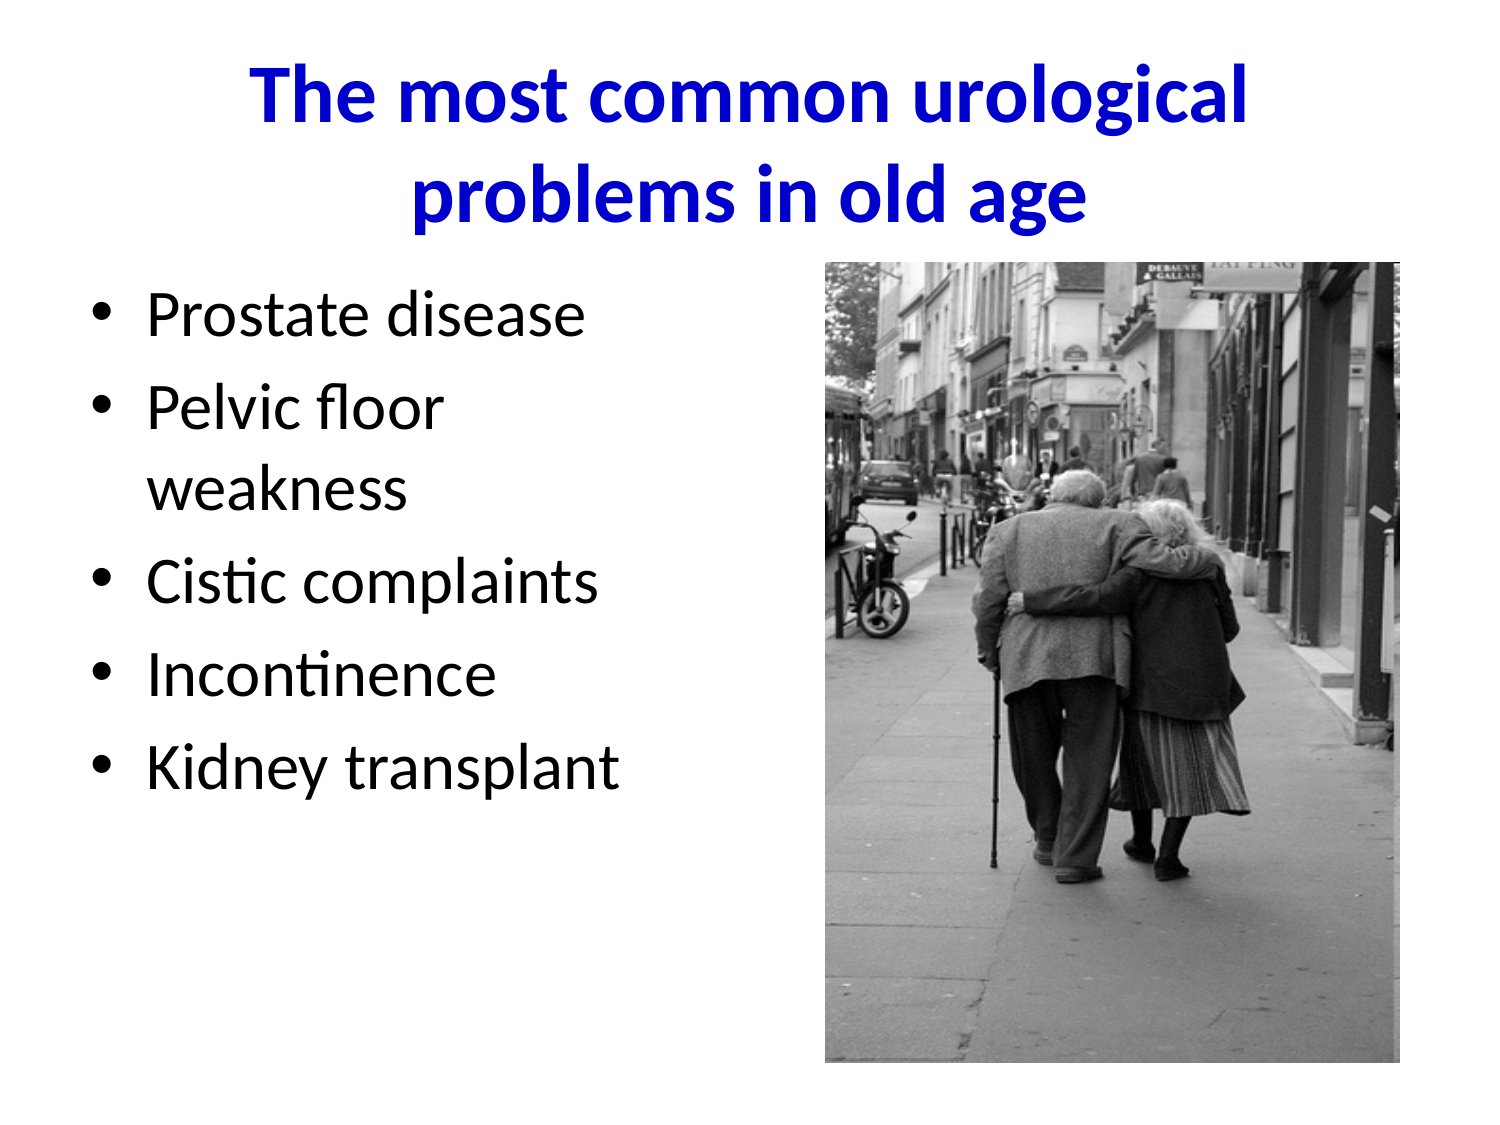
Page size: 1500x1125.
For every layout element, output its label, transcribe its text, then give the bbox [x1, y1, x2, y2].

title The most common urological problems in old age [75, 45, 1425, 233]
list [824, 262, 1401, 1063]
list Prostate disease Pelvic floor weakness Cistic complaints Incontinence Kidney transplant [75, 262, 738, 1063]
